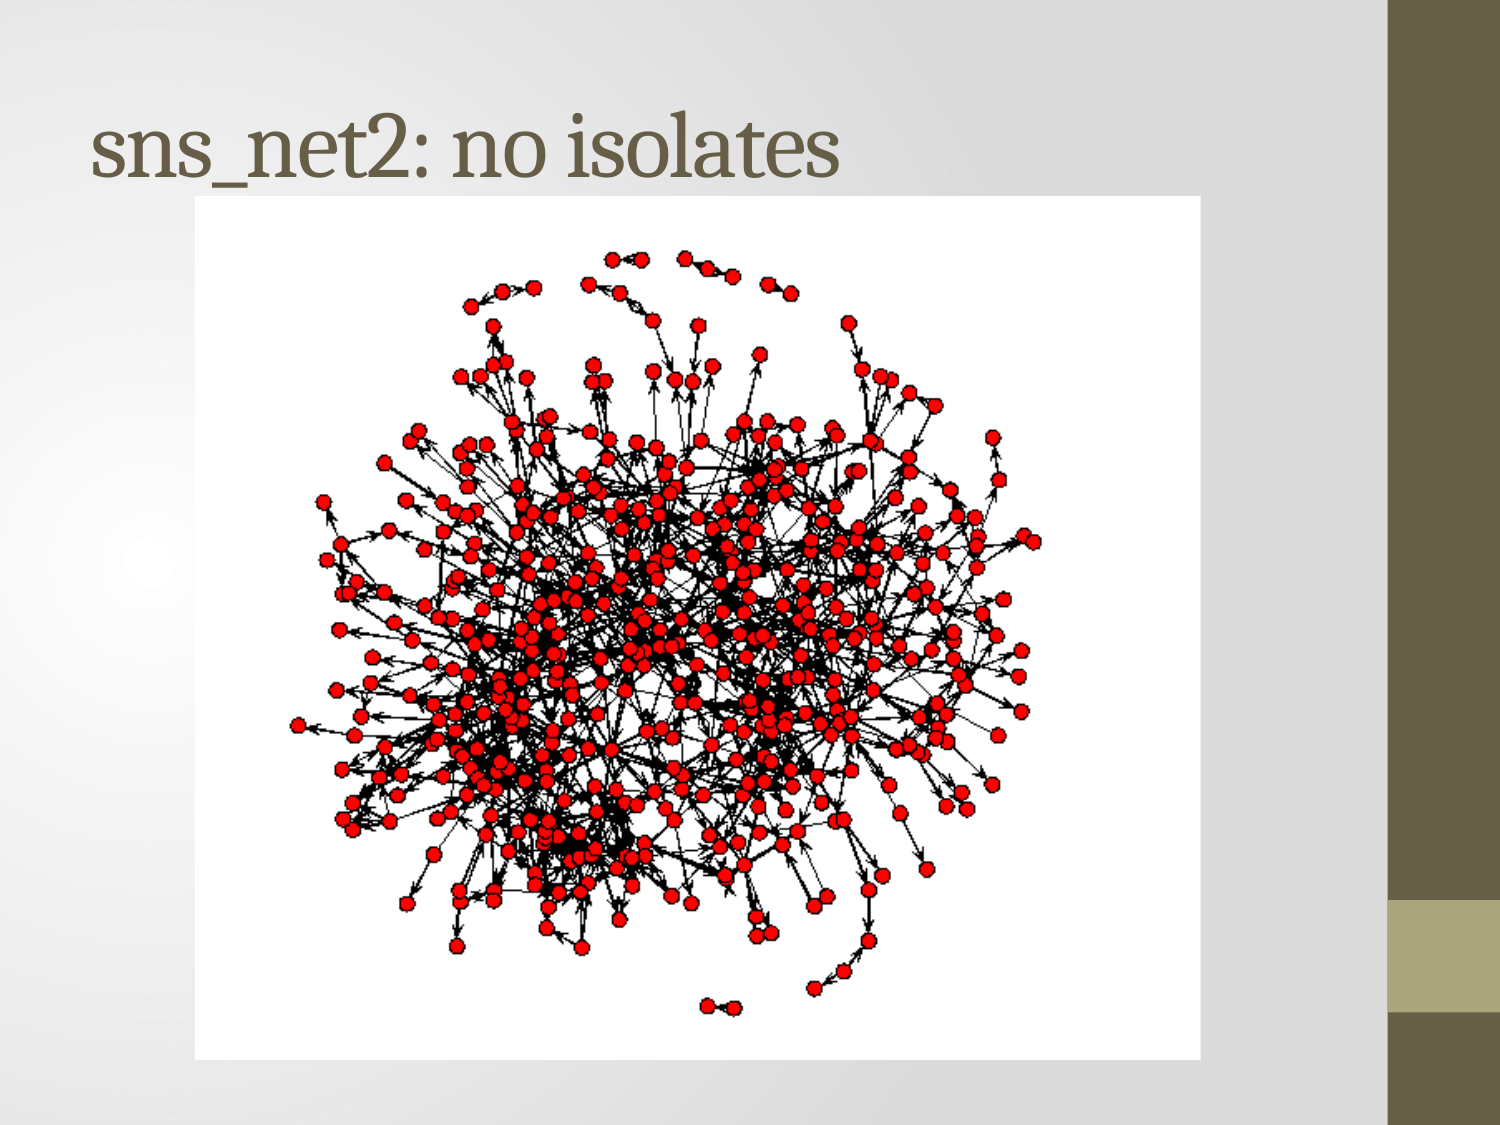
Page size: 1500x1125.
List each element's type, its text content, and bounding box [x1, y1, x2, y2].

picture [194, 195, 1202, 1060]
title sns_net2: no isolates [75, 45, 1325, 233]
